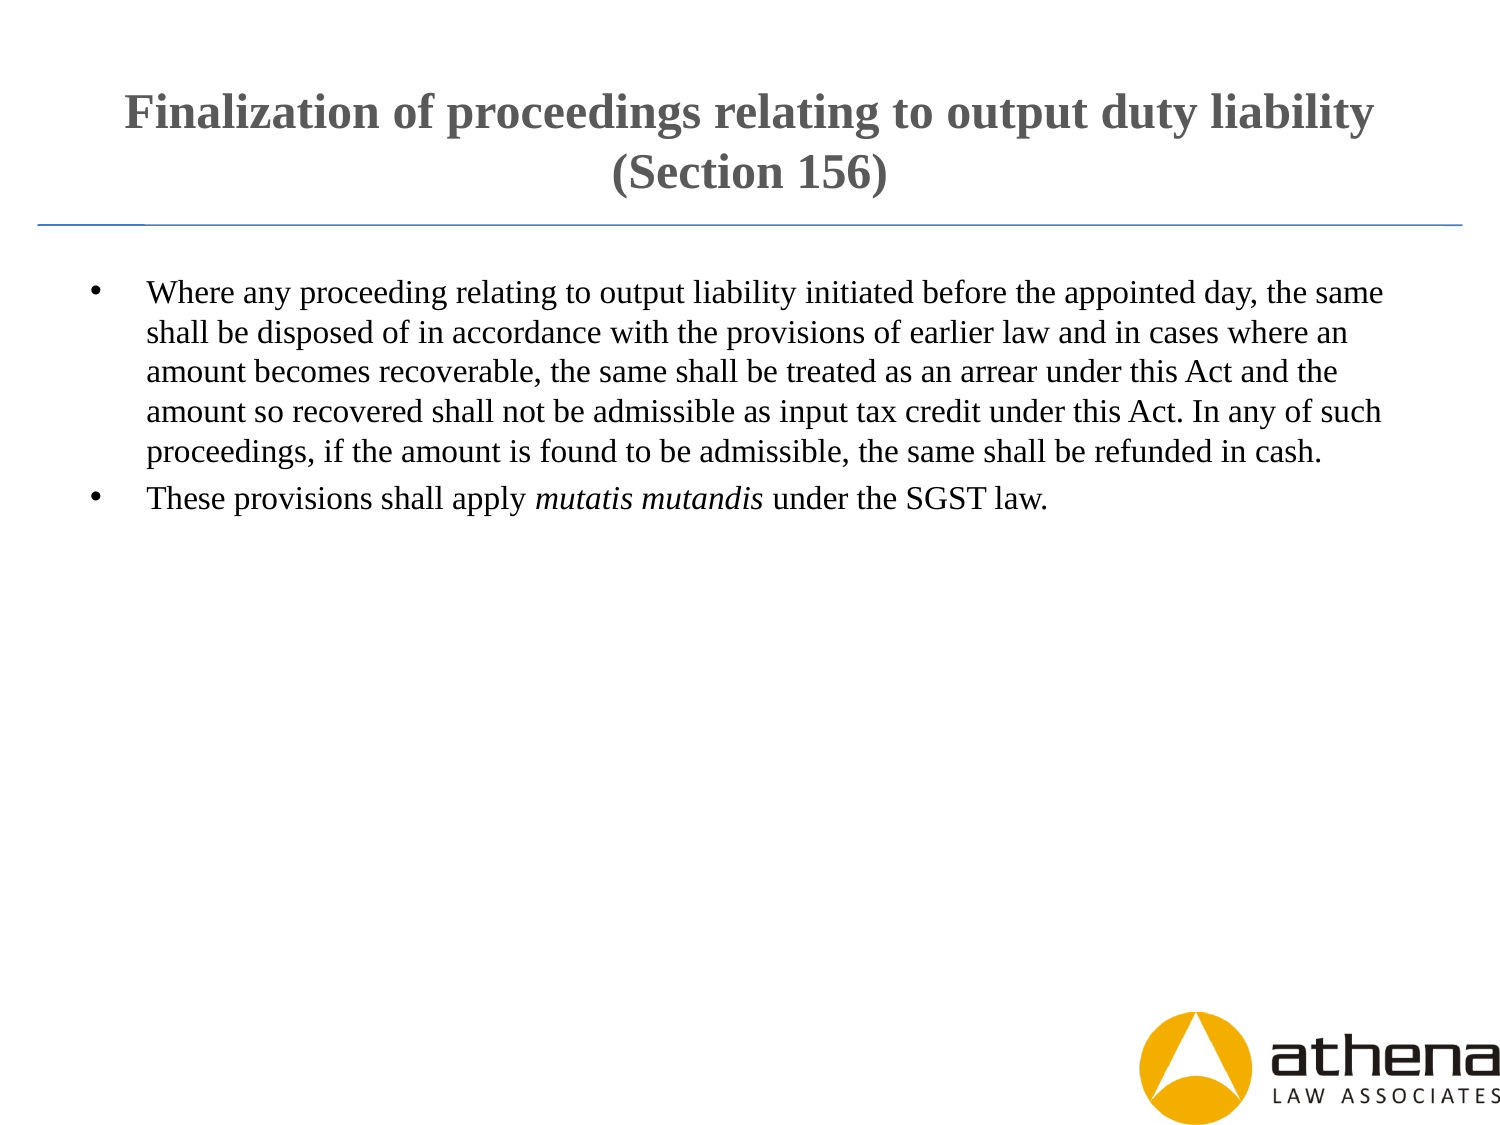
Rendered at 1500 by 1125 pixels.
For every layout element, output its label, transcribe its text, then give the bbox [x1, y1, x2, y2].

list Where any proceeding relating to output liability initiated before the appointed day, the same shall be disposed of in accordance with the provisions of earlier law and in cases where an amount becomes recoverable, the same shall be treated as an arrear under this Act and the amount so recovered shall not be admissible as input tax credit under this Act. In any of such proceedings, if the amount is found to be admissible, the same shall be refunded in cash. These provisions shall apply mutatis mutandis under the SGST law. [75, 262, 1425, 1005]
picture [1139, 1012, 1500, 1125]
title Finalization of proceedings relating to output duty liability (Section 156) [75, 45, 1425, 233]
